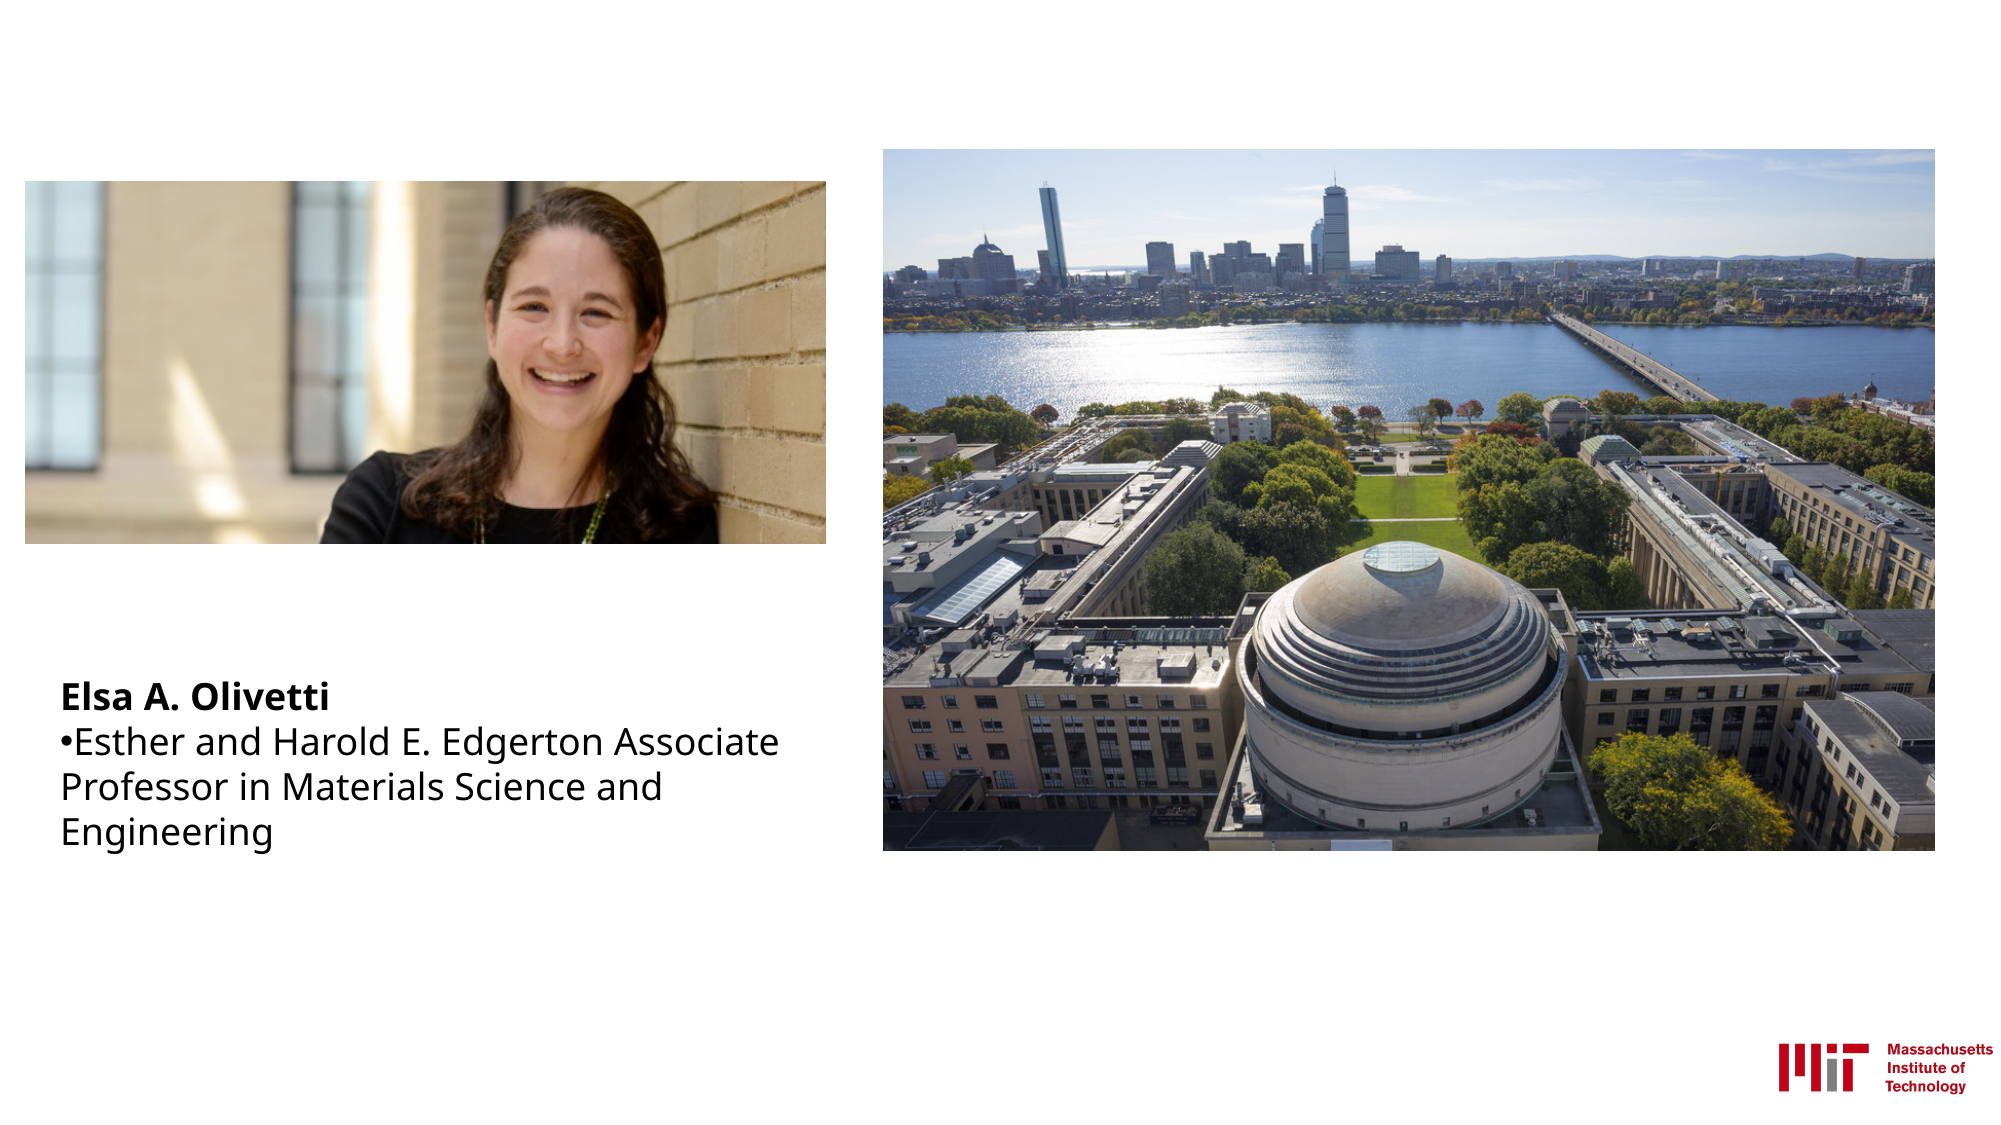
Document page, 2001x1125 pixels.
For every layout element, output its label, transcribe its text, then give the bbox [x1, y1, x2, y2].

text_box Elsa A. Olivetti Esther and Harold E. Edgerton Associate Professor in Materials Science and Engineering [45, 665, 800, 861]
picture [25, 181, 826, 544]
picture [1778, 1008, 1994, 1125]
picture [883, 149, 1935, 851]
